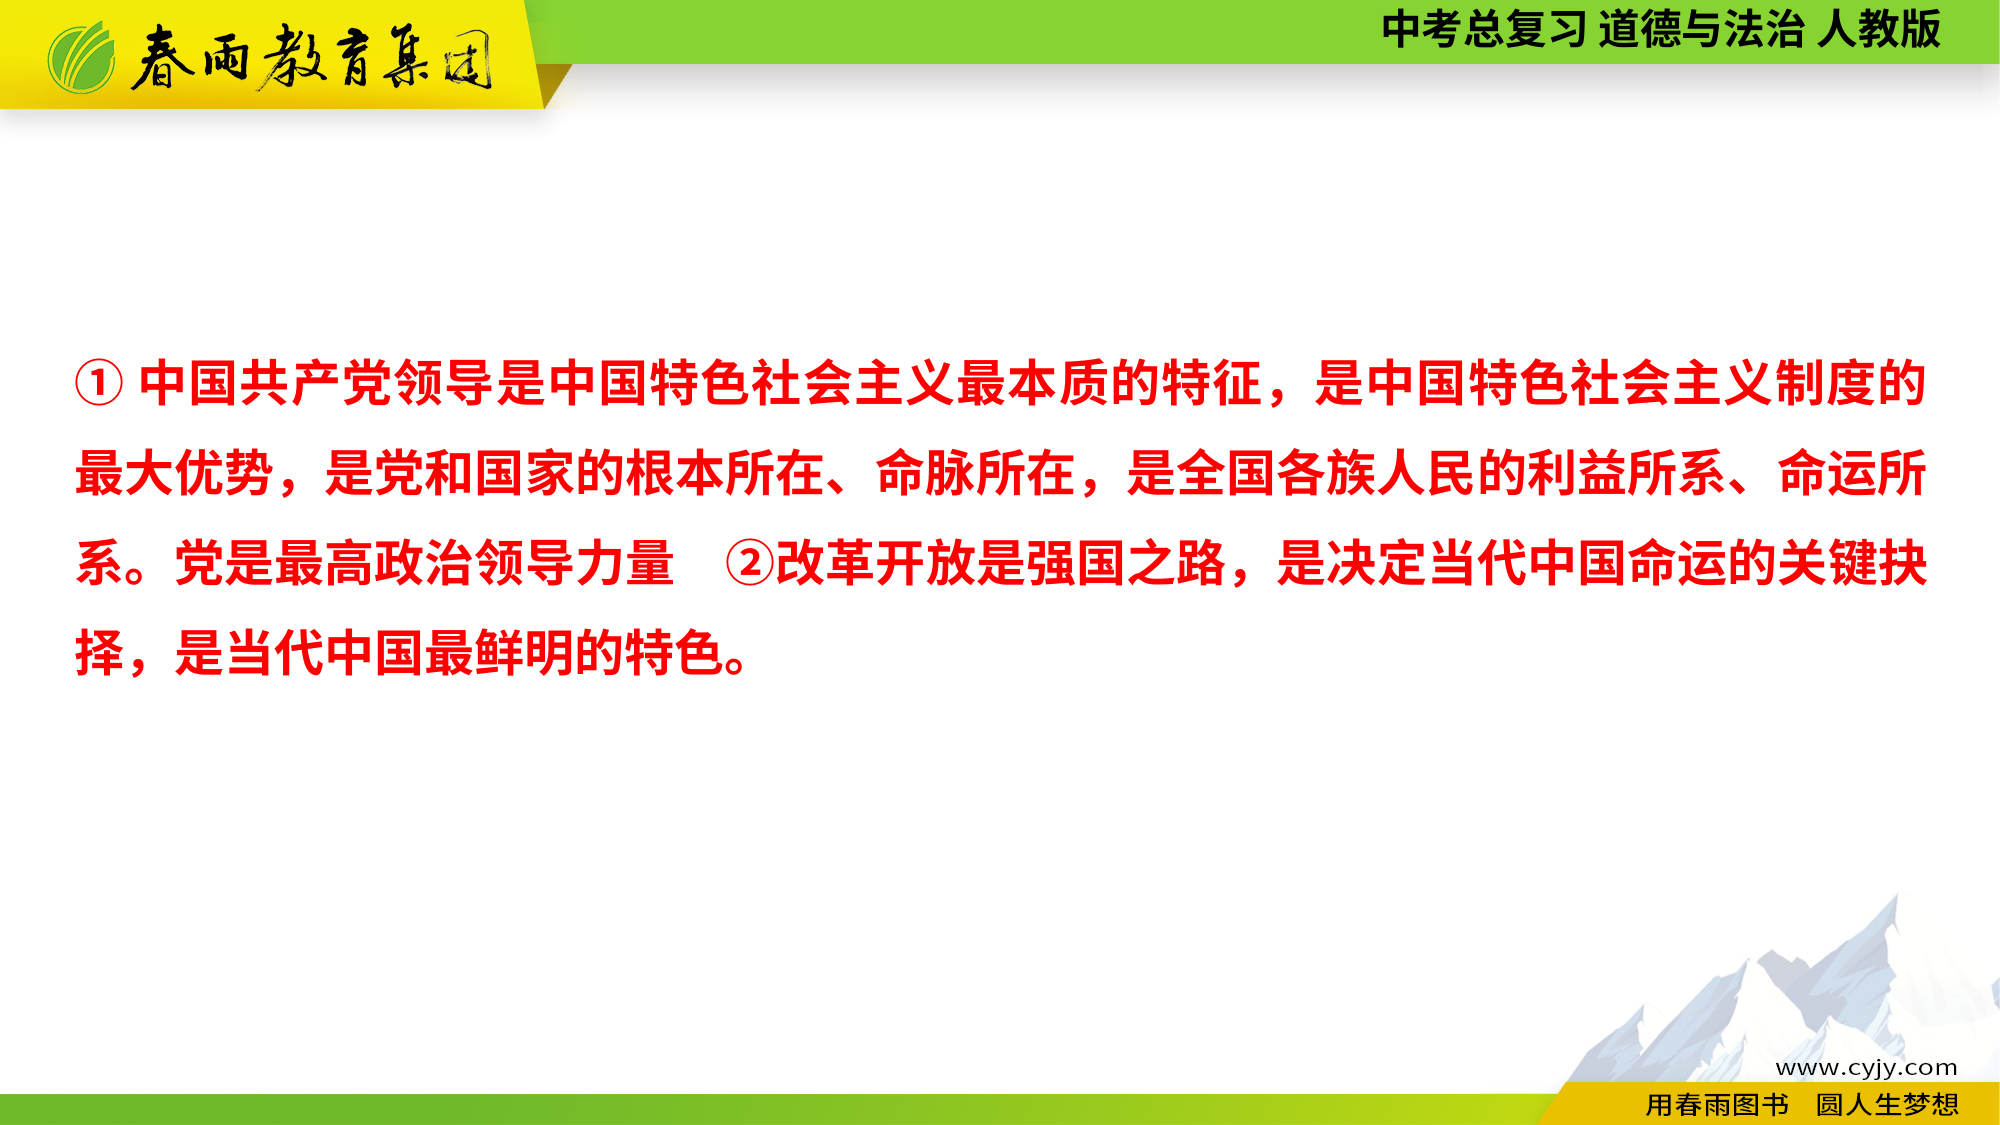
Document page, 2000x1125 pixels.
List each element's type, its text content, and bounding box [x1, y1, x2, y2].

picture [0, 0, 2000, 1125]
list ①中国共产党领导是中国特色社会主义最本质的特征，是中国特色社会主义制度的最大优势，是党和国家的根本所在、命脉所在，是全国各族人民的利益所系、命运所系。党是最高政治领导力量 ②改革开放是强国之路，是决定当代中国命运的关键抉择，是当代中国最鲜明的特色。 [59, 313, 1944, 681]
